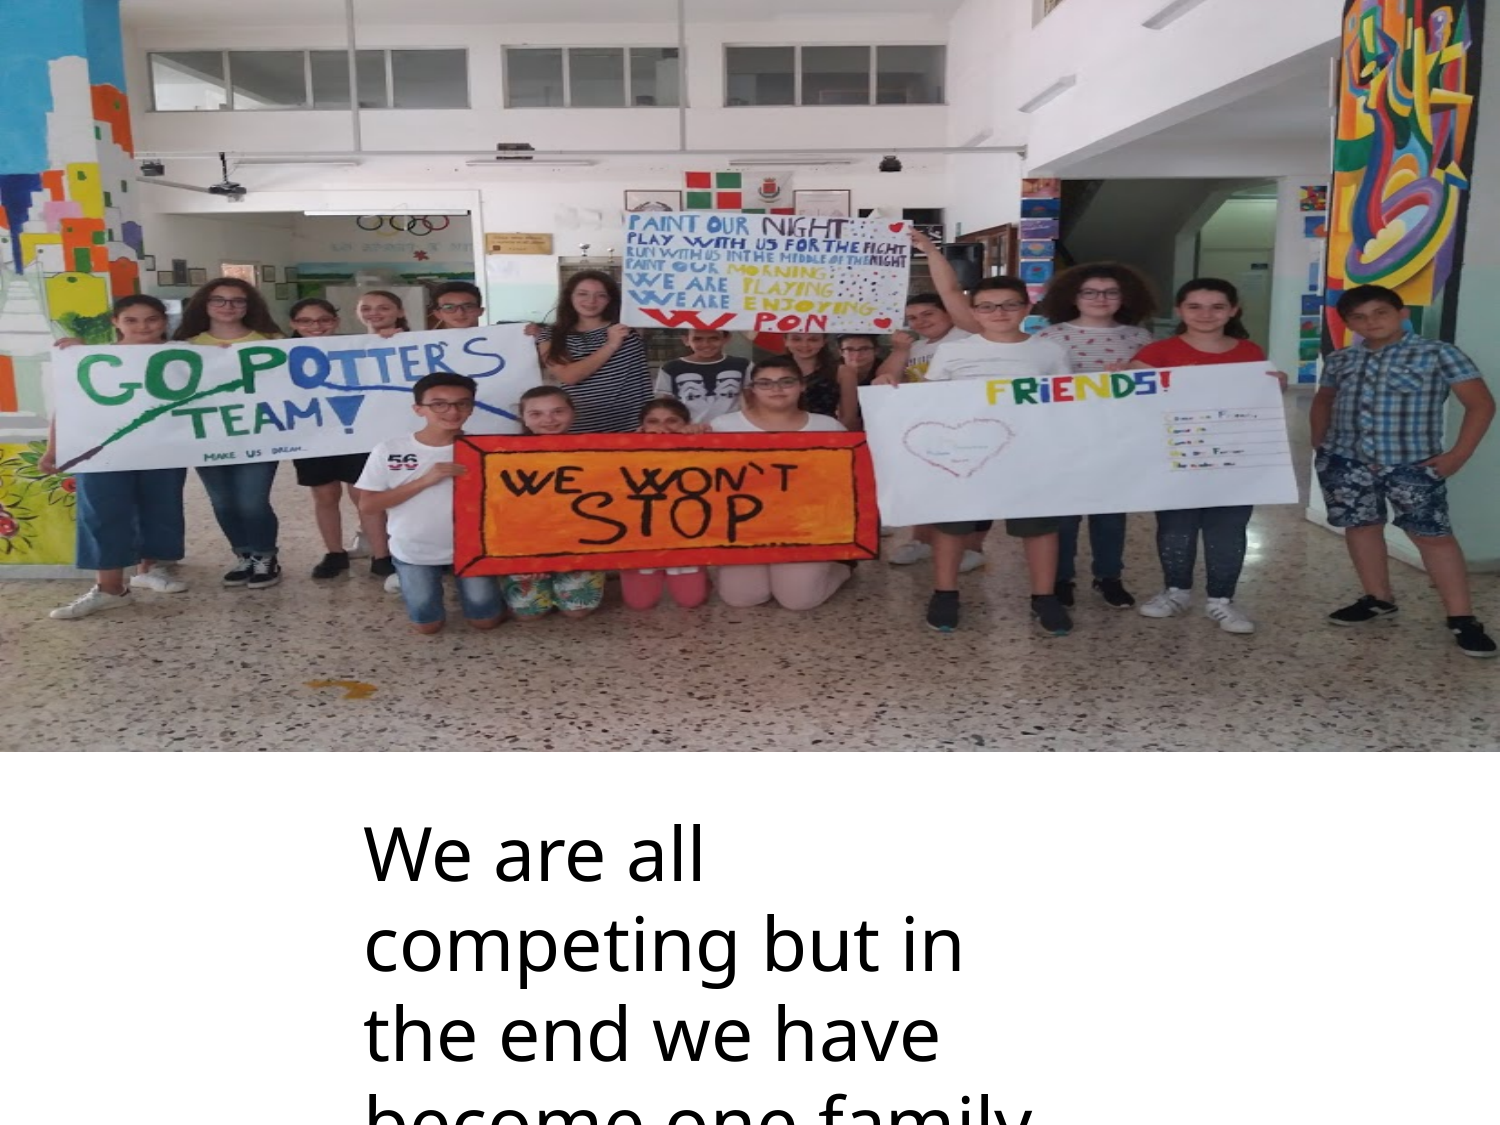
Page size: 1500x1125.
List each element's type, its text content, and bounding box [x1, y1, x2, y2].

picture [0, 0, 1500, 752]
text_box We are all competing but in the end we have become one family. [348, 798, 1099, 1125]
